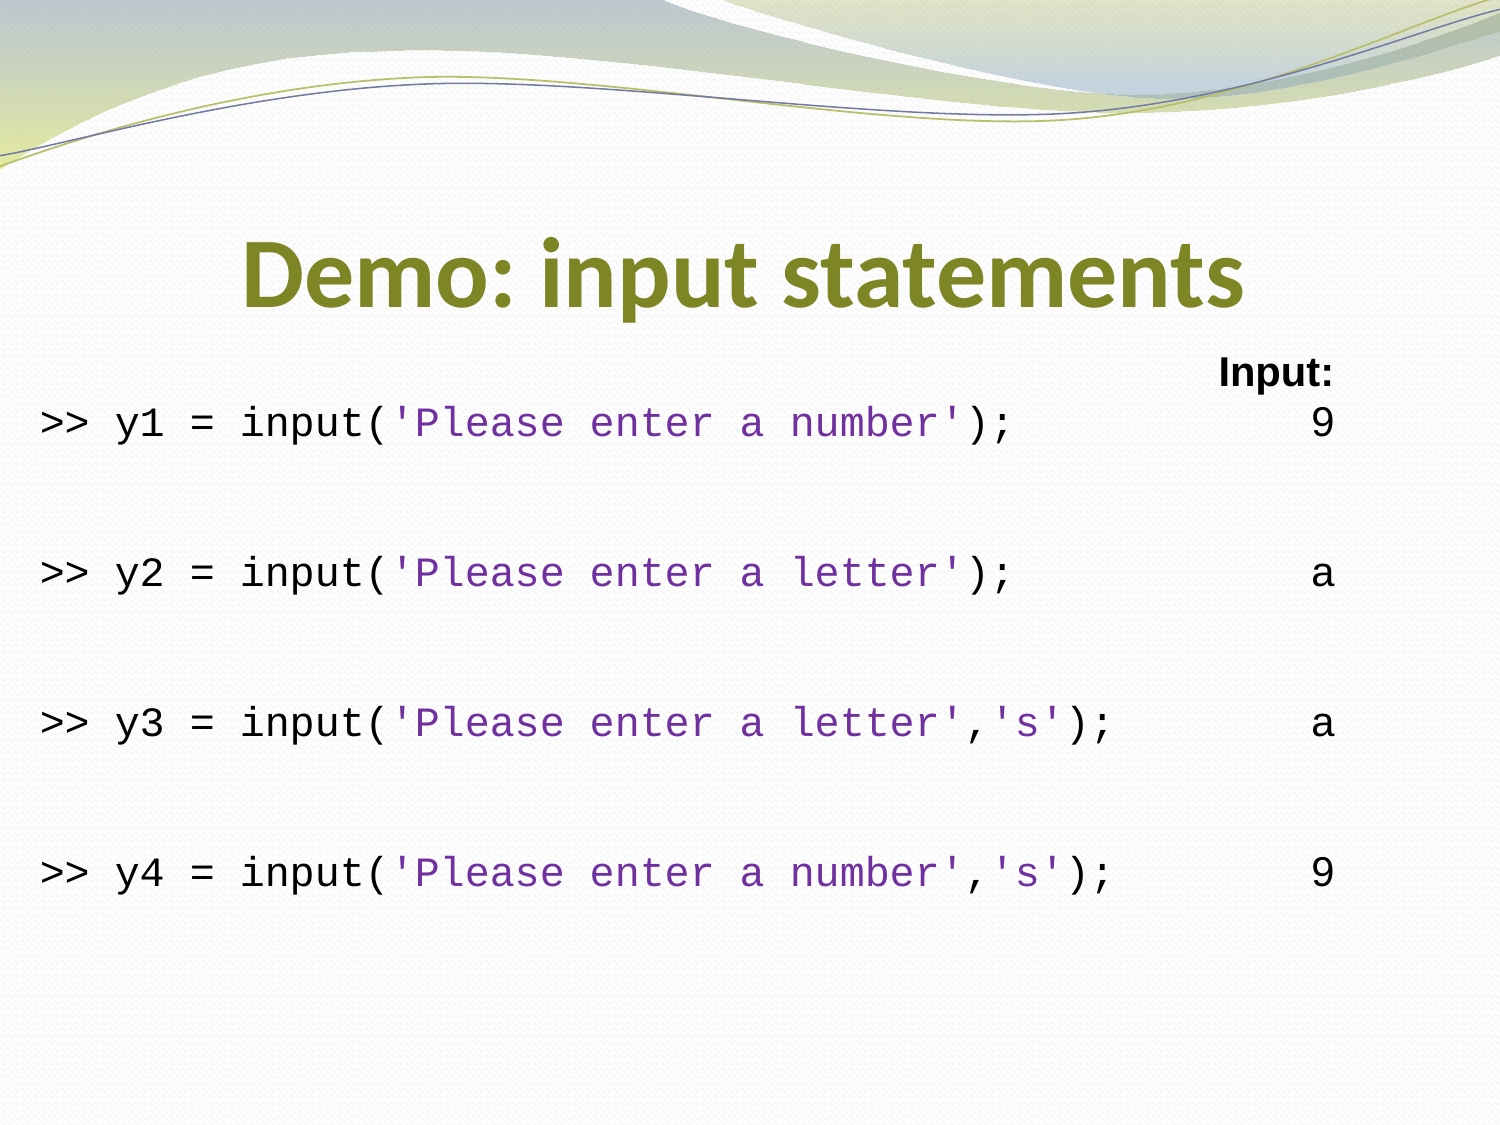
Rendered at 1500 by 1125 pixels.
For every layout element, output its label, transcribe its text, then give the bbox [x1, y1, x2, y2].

text_box >> y1 = input('Please enter a number'); >> y2 = input('Please enter a letter'); >> y3 = input('Please enter a letter','s'); >> y4 = input('Please enter a number','s'); [24, 387, 1475, 963]
text_box Demo: input statements [125, 200, 1363, 335]
text_box Input: 9 a a 9 [1203, 337, 1350, 903]
